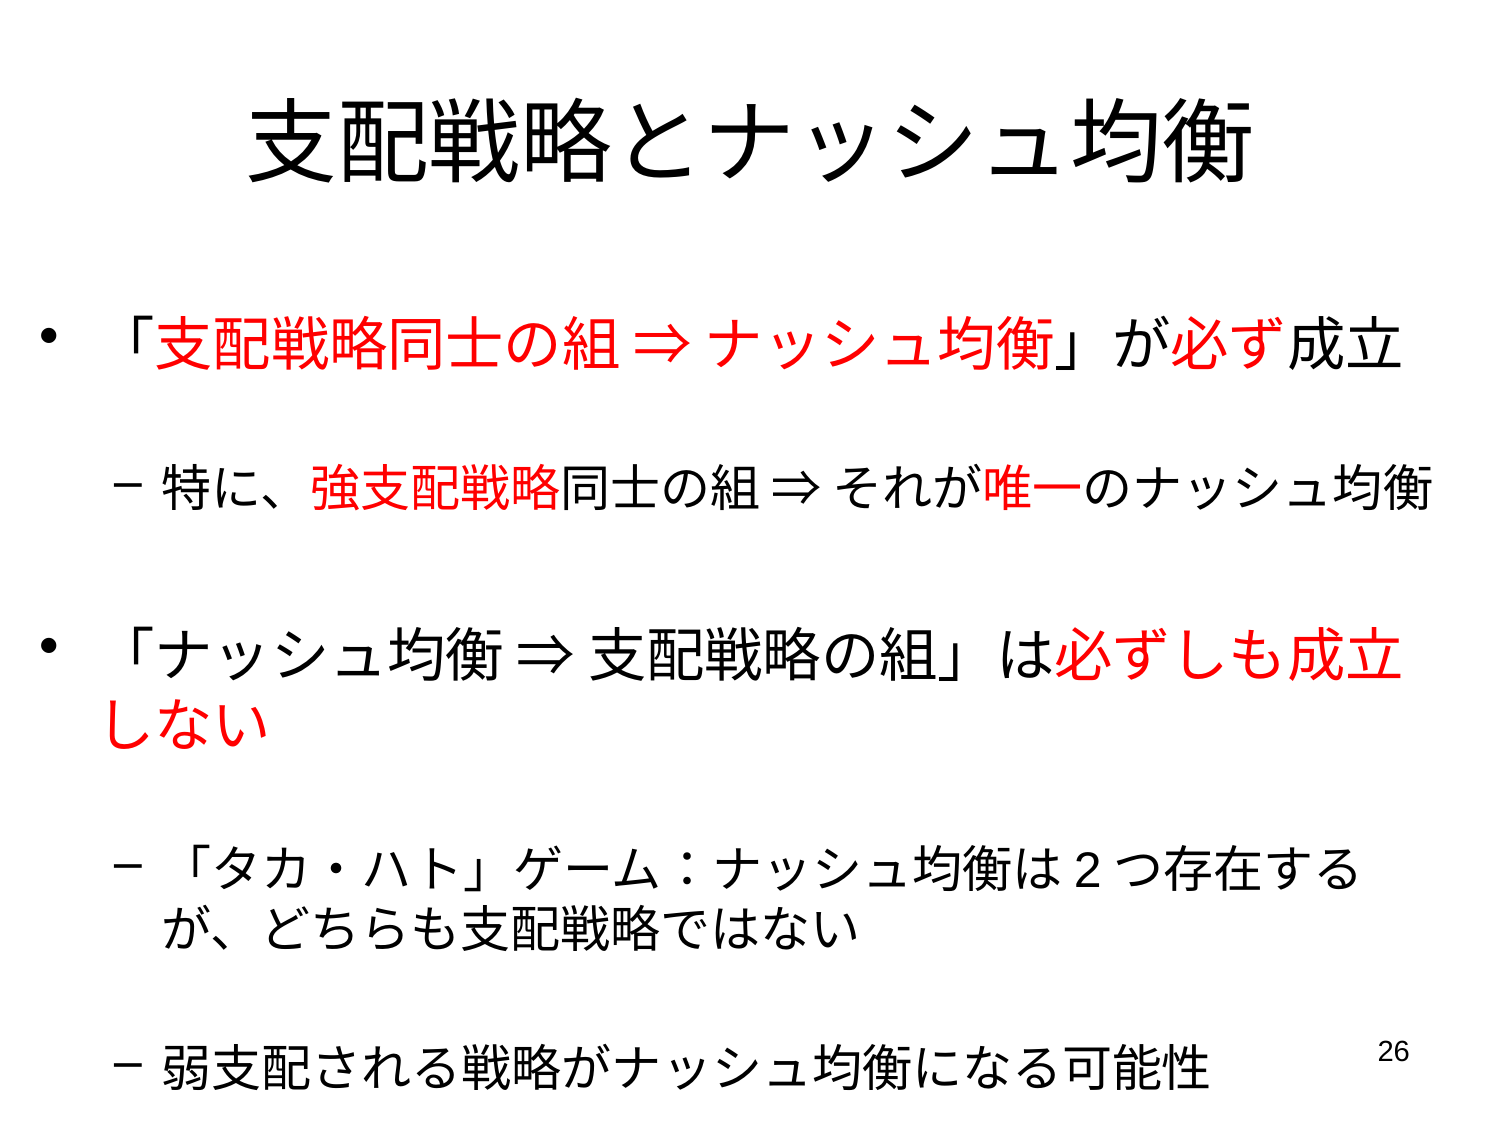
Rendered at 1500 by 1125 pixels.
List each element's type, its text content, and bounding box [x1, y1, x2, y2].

title 支配戦略とナッシュ均衡 [75, 45, 1425, 233]
list 「支配戦略同士の組 ⇒ ナッシュ均衡」が必ず成立 特に、強支配戦略同士の組 ⇒ それが唯一のナッシュ均衡 「ナッシュ均衡 ⇒ 支配戦略の組」は必ずしも成立しない 「タカ・ハト」ゲーム：ナッシュ均衡は2つ存在するが、どちらも支配戦略ではない 弱支配される戦略がナッシュ均衡になる可能性 [24, 299, 1463, 1075]
slide_number 26 [1074, 1075, 1426, 1103]
